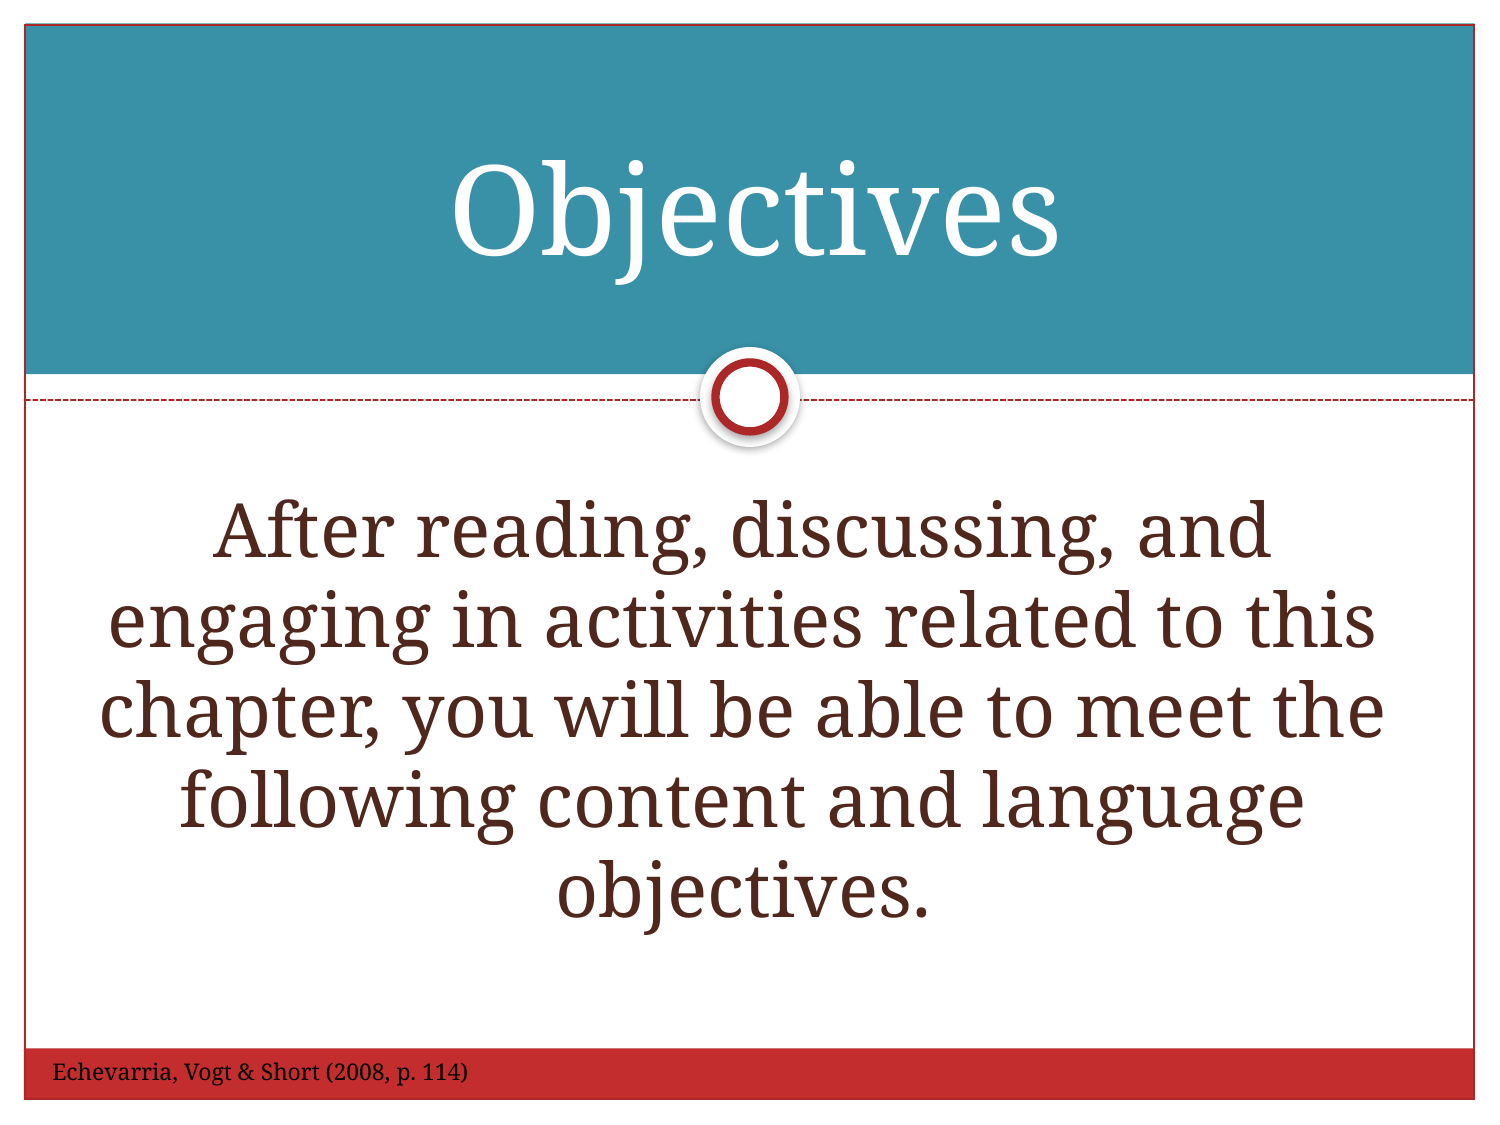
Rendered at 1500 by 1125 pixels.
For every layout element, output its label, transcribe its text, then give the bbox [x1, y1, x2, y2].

title Objectives [118, 87, 1394, 288]
text_box Echevarria, Vogt & Short (2008, p. 114) [37, 1050, 488, 1093]
text_box After reading, discussing, and engaging in activities related to this chapter, you will be able to meet the following content and language objectives. [74, 474, 1413, 940]
